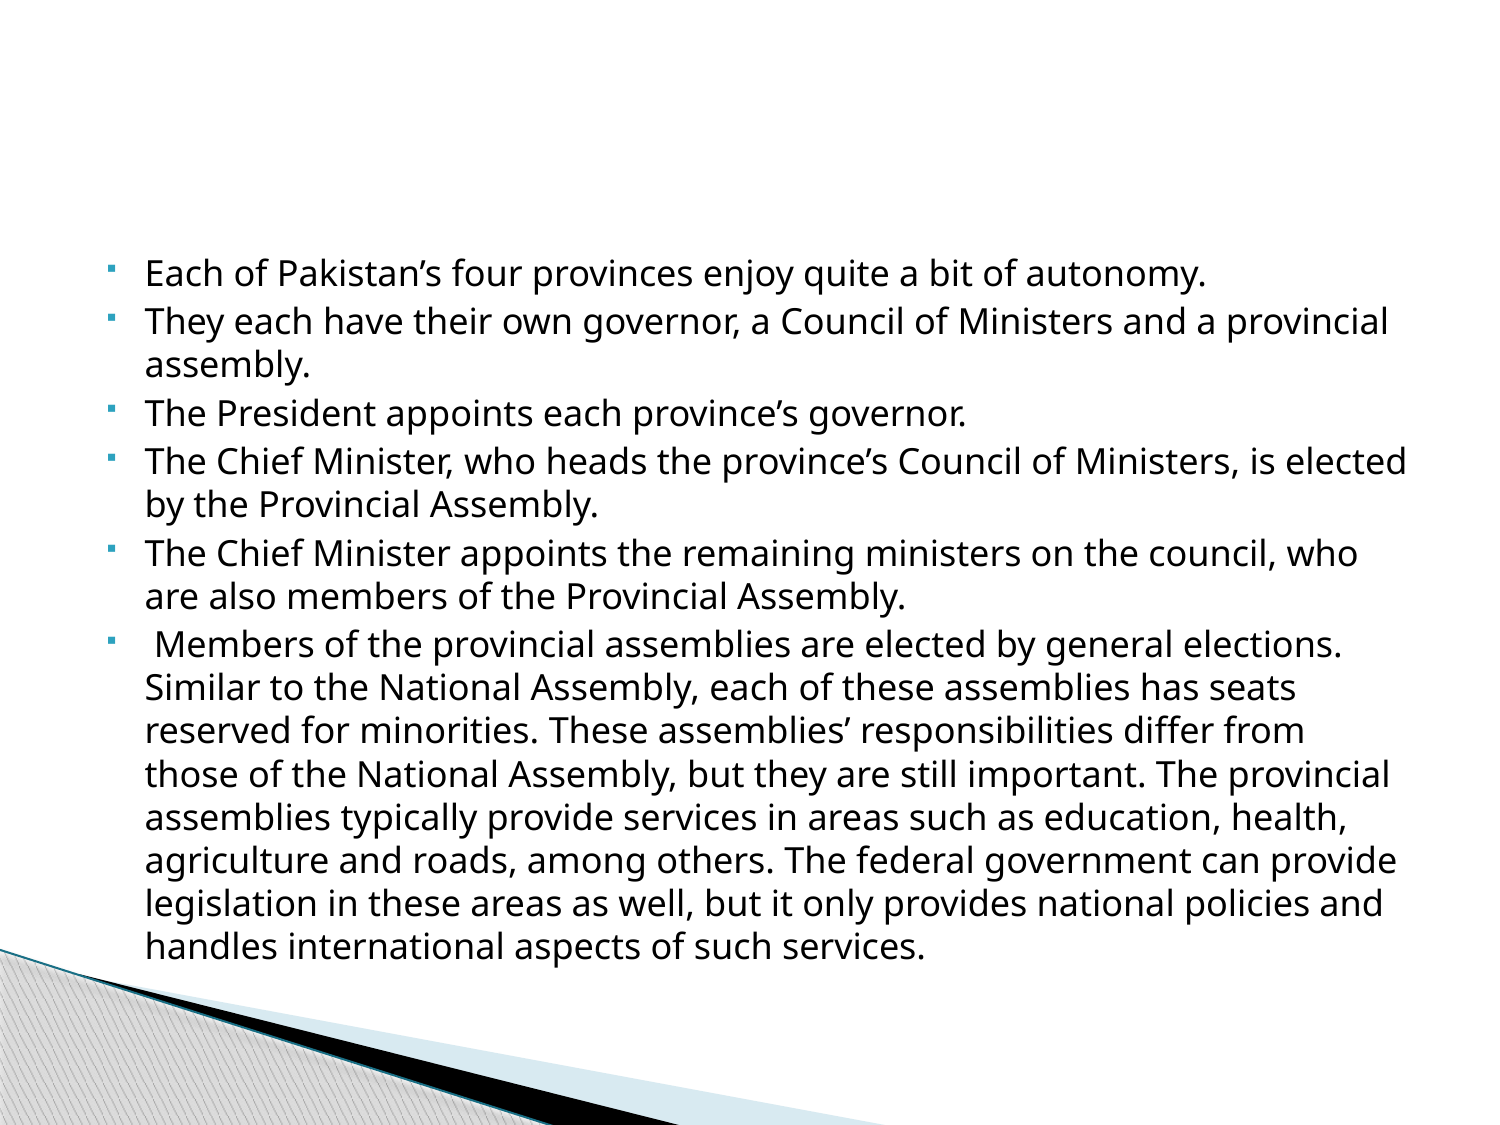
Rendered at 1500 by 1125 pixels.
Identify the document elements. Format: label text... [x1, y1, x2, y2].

list Each of Pakistan’s four provinces enjoy quite a bit of autonomy. They each have their own governor, a Council of Ministers and a provincial assembly. The President appoints each province’s governor. The Chief Minister, who heads the province’s Council of Ministers, is elected by the Provincial Assembly. The Chief Minister appoints the remaining ministers on the council, who are also members of the Provincial Assembly. Members of the provincial assemblies are elected by general elections. Similar to the National Assembly, each of these assemblies has seats reserved for minorities. These assemblies’ responsibilities differ from those of the National Assembly, but they are still important. The provincial assemblies typically provide services in areas such as education, health, agriculture and roads, among others. The federal government can provide legislation in these areas as well, but it only provides national policies and handles international aspects of such services. [75, 243, 1425, 986]
